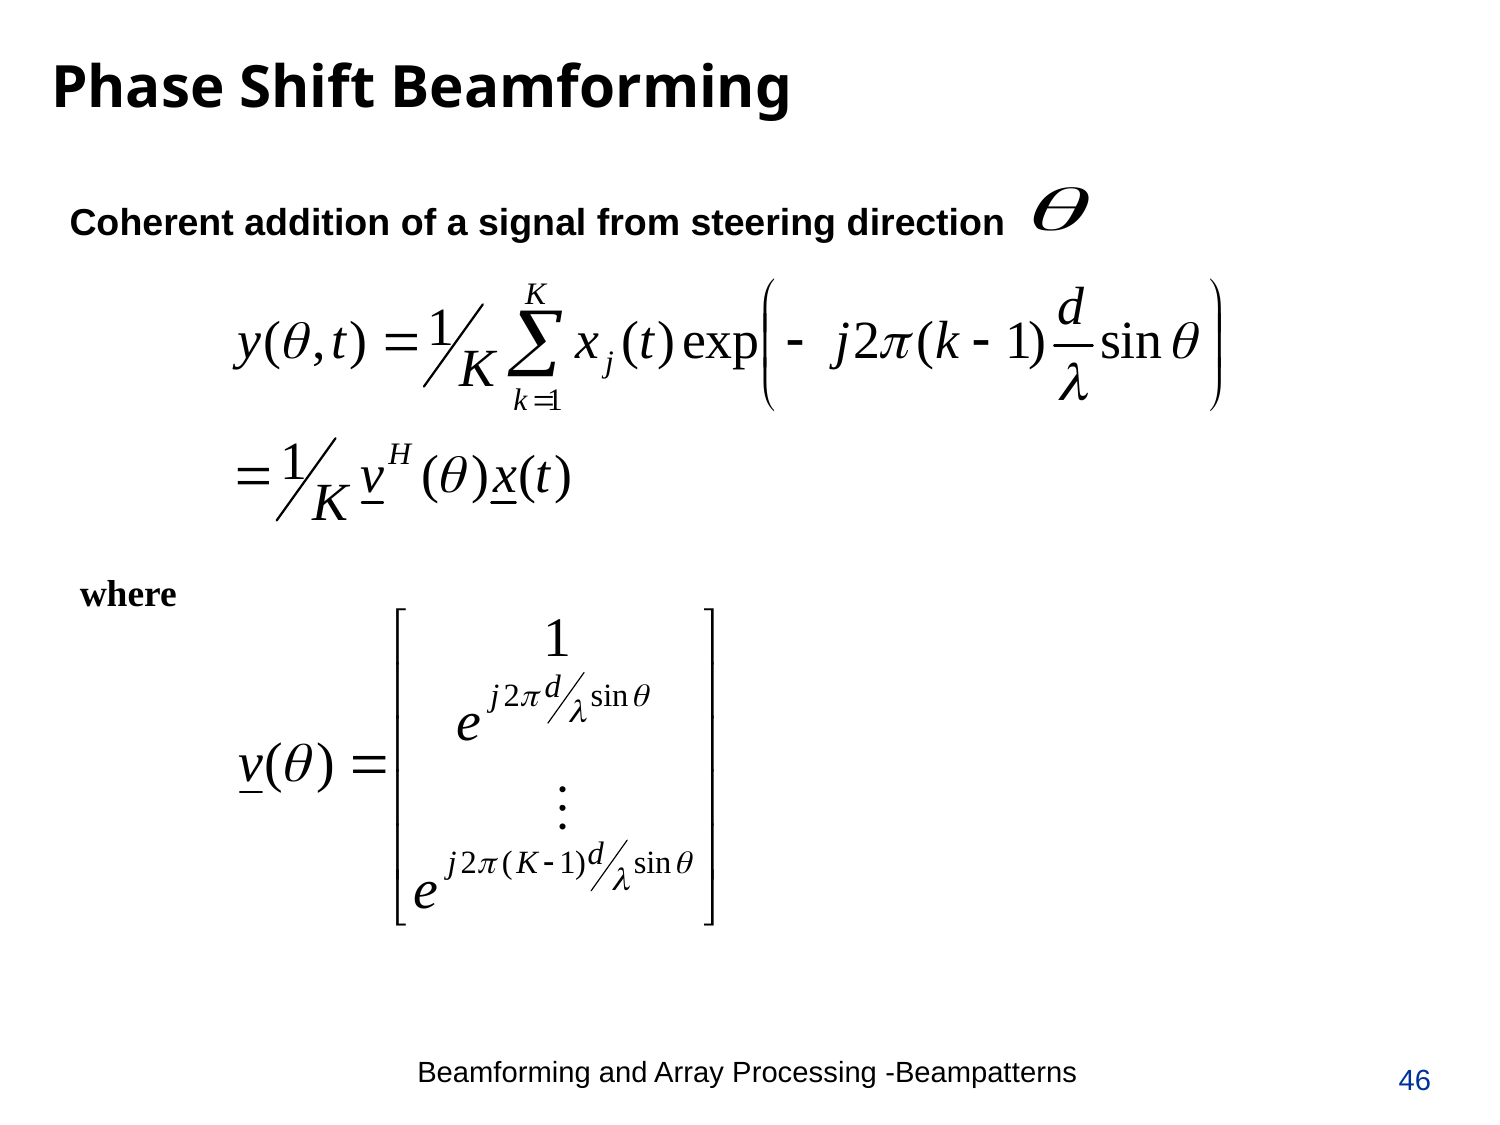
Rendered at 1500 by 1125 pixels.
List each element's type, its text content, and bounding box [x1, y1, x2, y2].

text_box where [65, 552, 214, 642]
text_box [224, 269, 1239, 530]
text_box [230, 599, 735, 936]
title Phase Shift Beamforming [35, 41, 965, 167]
list Coherent addition of a signal from steering direction [54, 181, 1046, 271]
slide_number 46 [1207, 1055, 1447, 1102]
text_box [1016, 171, 1113, 247]
